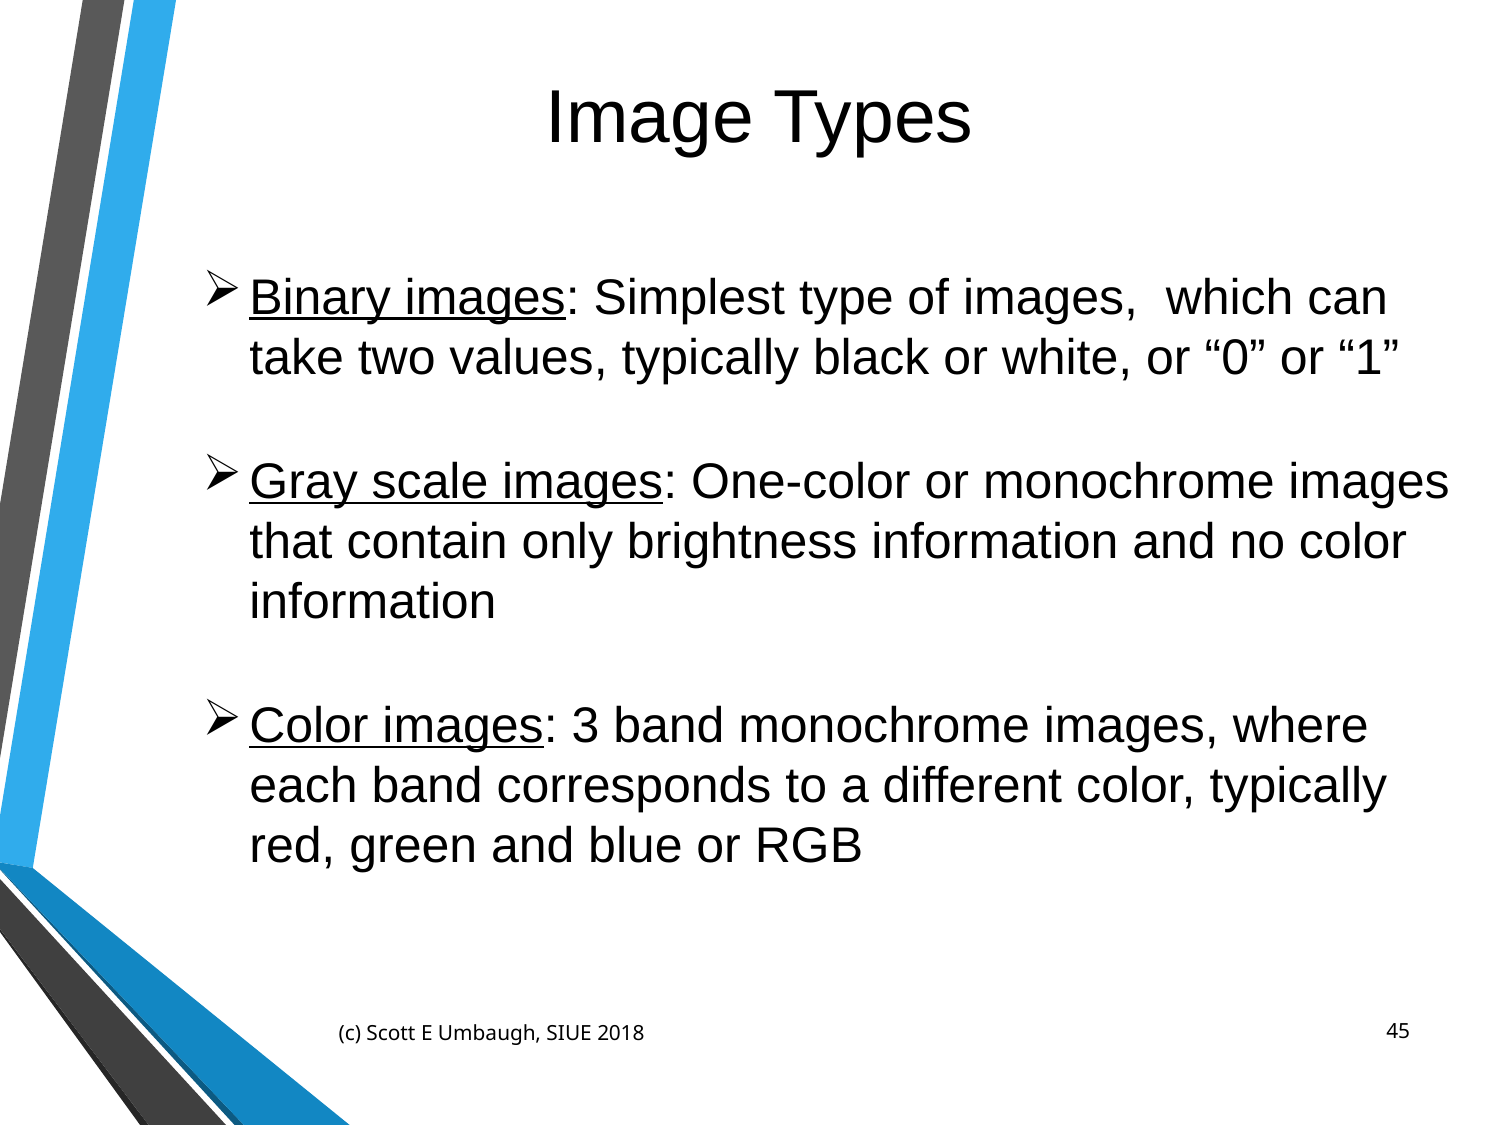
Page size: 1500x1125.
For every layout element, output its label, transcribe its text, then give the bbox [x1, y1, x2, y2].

list Binary images: Simplest type of images, which can take two values, typically black or white, or “0” or “1” Gray scale images: One-color or monochrome images that contain only brightness information and no color information Color images: 3 band monochrome images, where each band corresponds to a different color, typically red, green and blue or RGB [187, 174, 1500, 963]
title Image Types [315, 24, 1204, 174]
footer (c) Scott E Umbaugh, SIUE 2018 [323, 1001, 1196, 1062]
slide_number 45 [1354, 1001, 1425, 1062]
